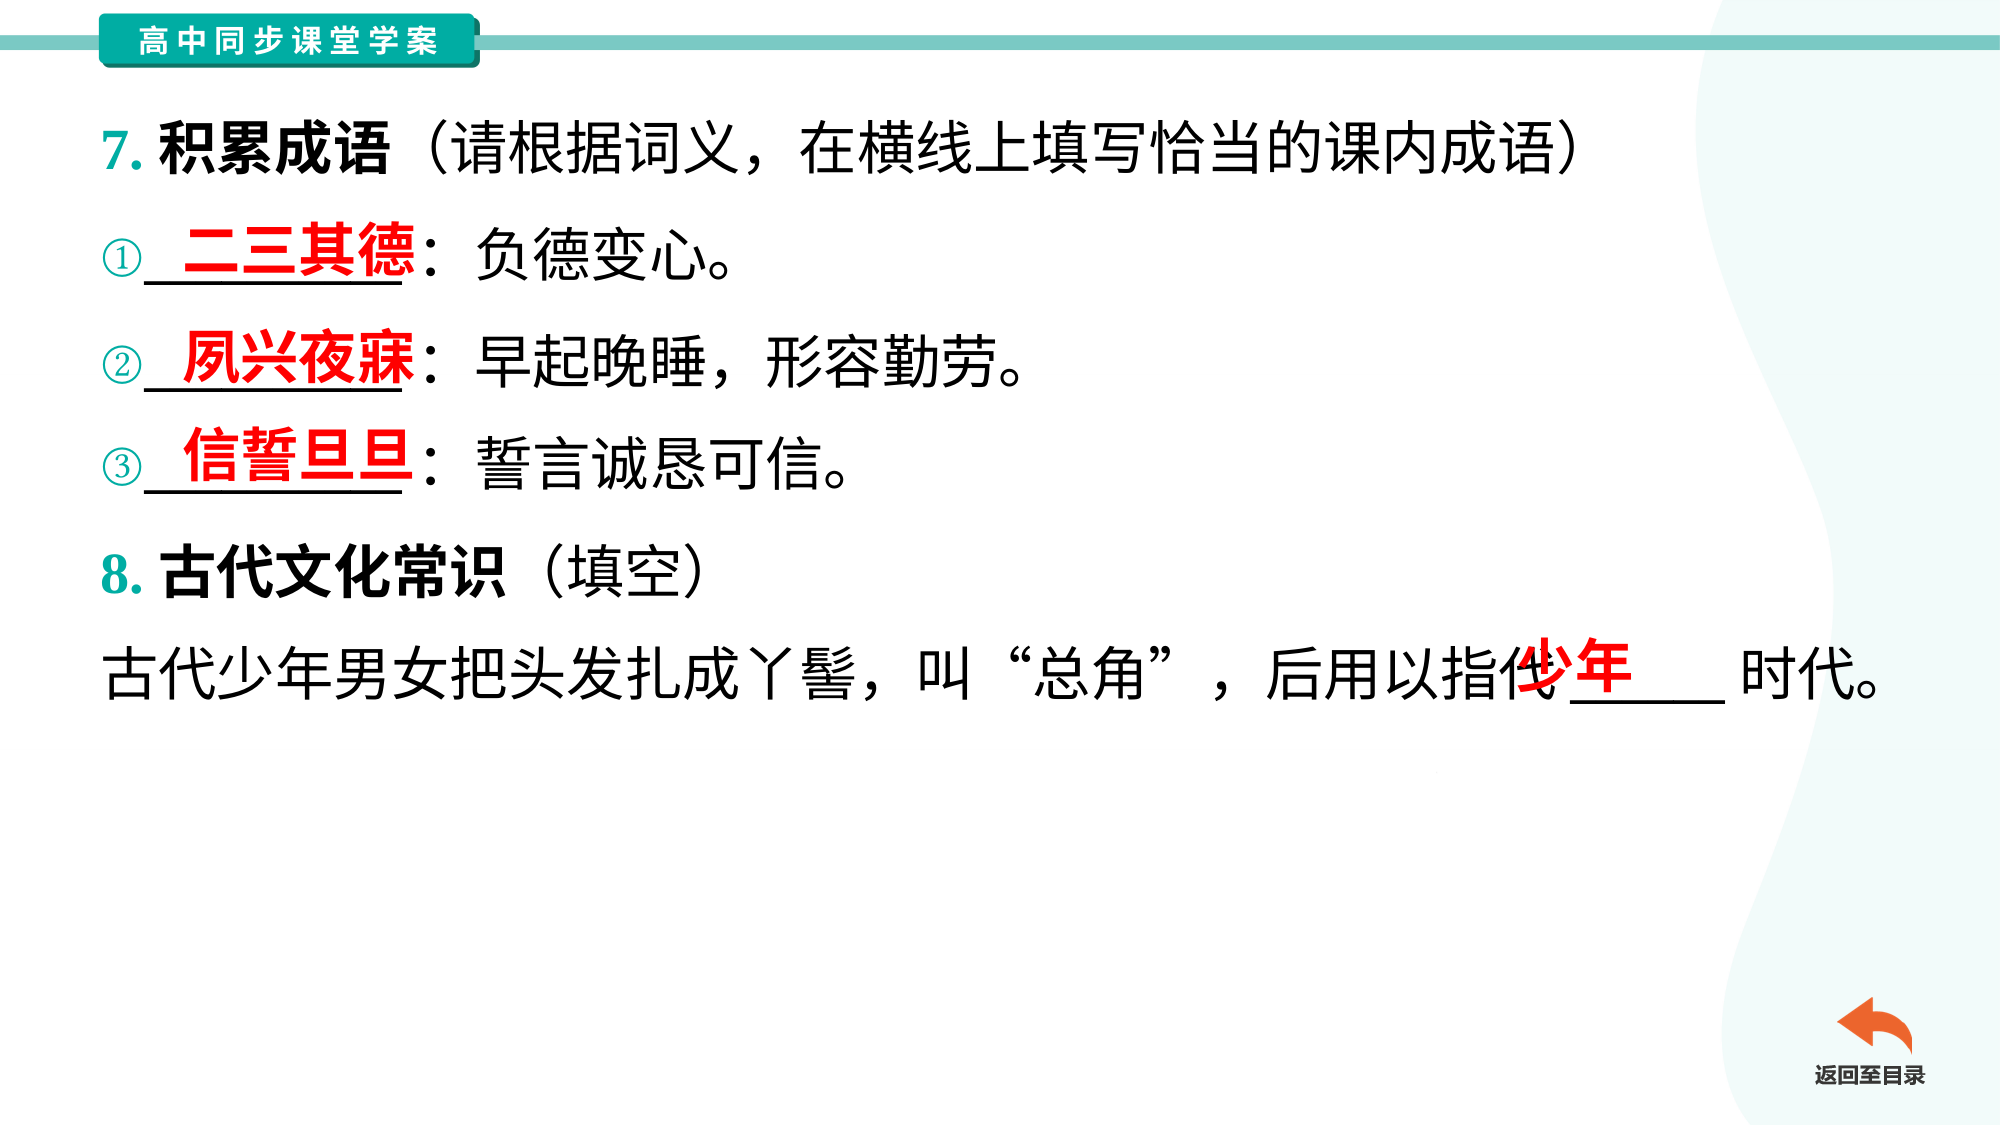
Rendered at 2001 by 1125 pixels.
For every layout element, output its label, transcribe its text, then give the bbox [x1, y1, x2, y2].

text_box 夙兴夜寐 [160, 283, 438, 378]
text_box 少年 [1495, 596, 1655, 688]
text_box 8.古代文化常识（填空） 古代少年男女把头发扎成丫髻，叫“总角”，后用以指代______时代。 [100, 498, 1899, 696]
text_box ①__________：负德变心。 ②__________：早起晚睡，形容勤劳。 ③__________：誓言诚恳可信。 [100, 182, 1899, 486]
text_box 7.积累成语（请根据词义，在横线上填写恰当的课内成语） [100, 76, 1899, 170]
picture [0, 0, 2000, 1125]
text_box 二三其德 [160, 177, 438, 272]
text_box 信誓旦旦 [160, 386, 438, 478]
